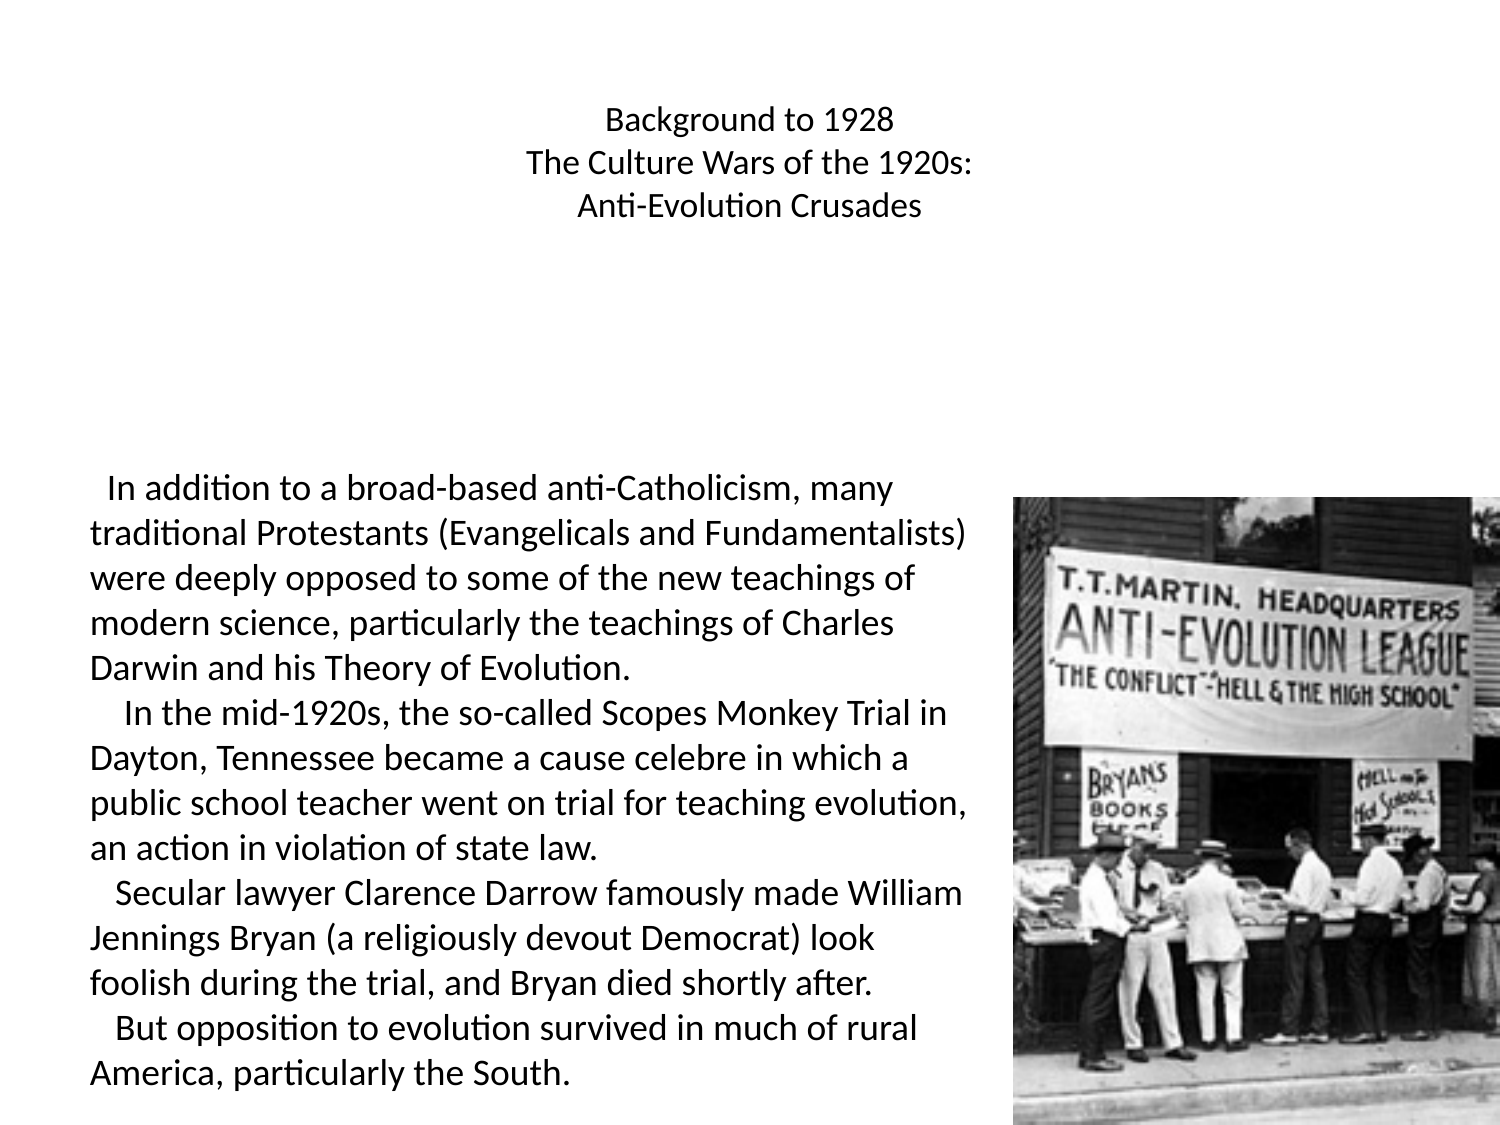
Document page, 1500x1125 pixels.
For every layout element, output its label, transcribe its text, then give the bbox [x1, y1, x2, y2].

title Background to 1928 The Culture Wars of the 1920s: Anti-Evolution Crusades [75, 45, 1425, 233]
text_box In addition to a broad-based anti-Catholicism, many traditional Protestants (Evangelicals and Fundamentalists) were deeply opposed to some of the new teachings of modern science, particularly the teachings of Charles Darwin and his Theory of Evolution. In the mid-1920s, the so-called Scopes Monkey Trial in Dayton, Tennessee became a cause celebre in which a public school teacher went on trial for teaching evolution, an action in violation of state law. Secular lawyer Clarence Darrow famously made William Jennings Bryan (a religiously devout Democrat) look foolish during the trial, and Bryan died shortly after. But opposition to evolution survived in much of rural America, particularly the South. [75, 455, 985, 1101]
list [616, 497, 1500, 1125]
